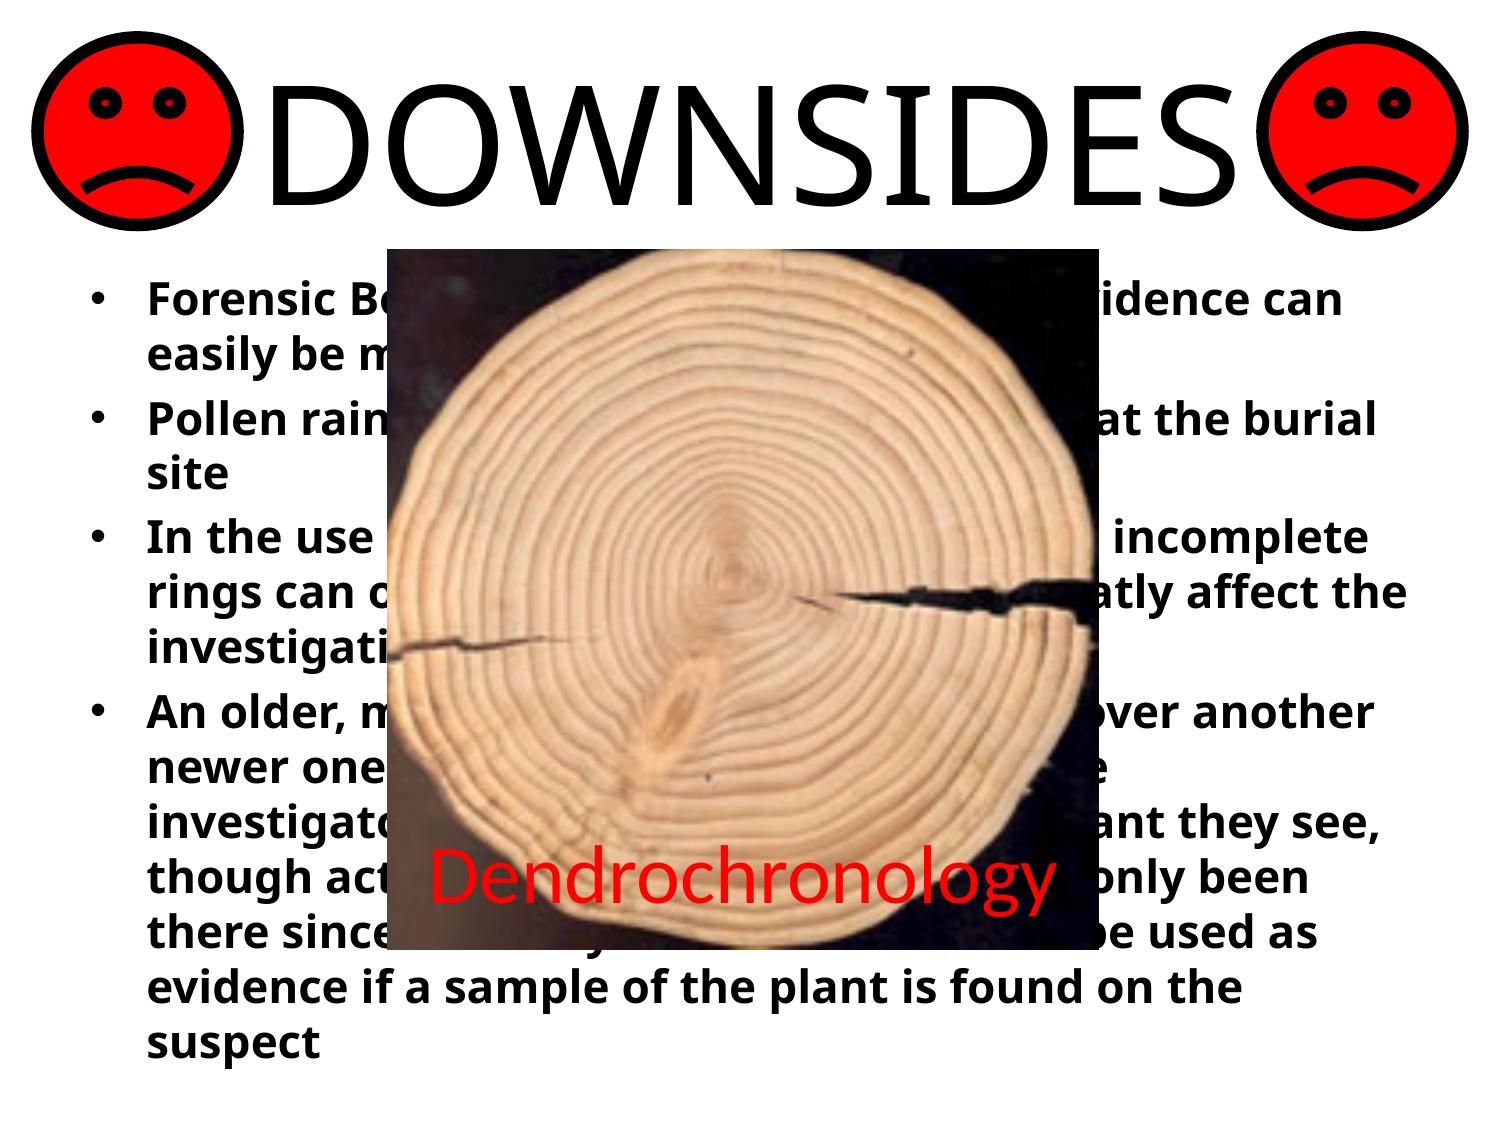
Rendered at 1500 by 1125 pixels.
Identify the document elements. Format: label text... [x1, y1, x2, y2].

picture [387, 249, 1099, 951]
title DOWNSIDES [75, 45, 1425, 233]
text_box [35, 35, 240, 228]
list Forensic Botanist must be “dead-on” as evidence can easily be mixed up. Pollen rain can cover important evidence at the burial site In the use of Dendrochronology, false and incomplete rings can occur: these extra rings can greatly affect the investigation An older, more developed plant can take over another newer one at the burial site. This can give investigators a false idea that this first plant they see, though actually older than the body, has only been there since the body was buried and can be used as evidence if a sample of the plant is found on the suspect [75, 262, 1425, 1005]
text_box [1260, 35, 1465, 228]
